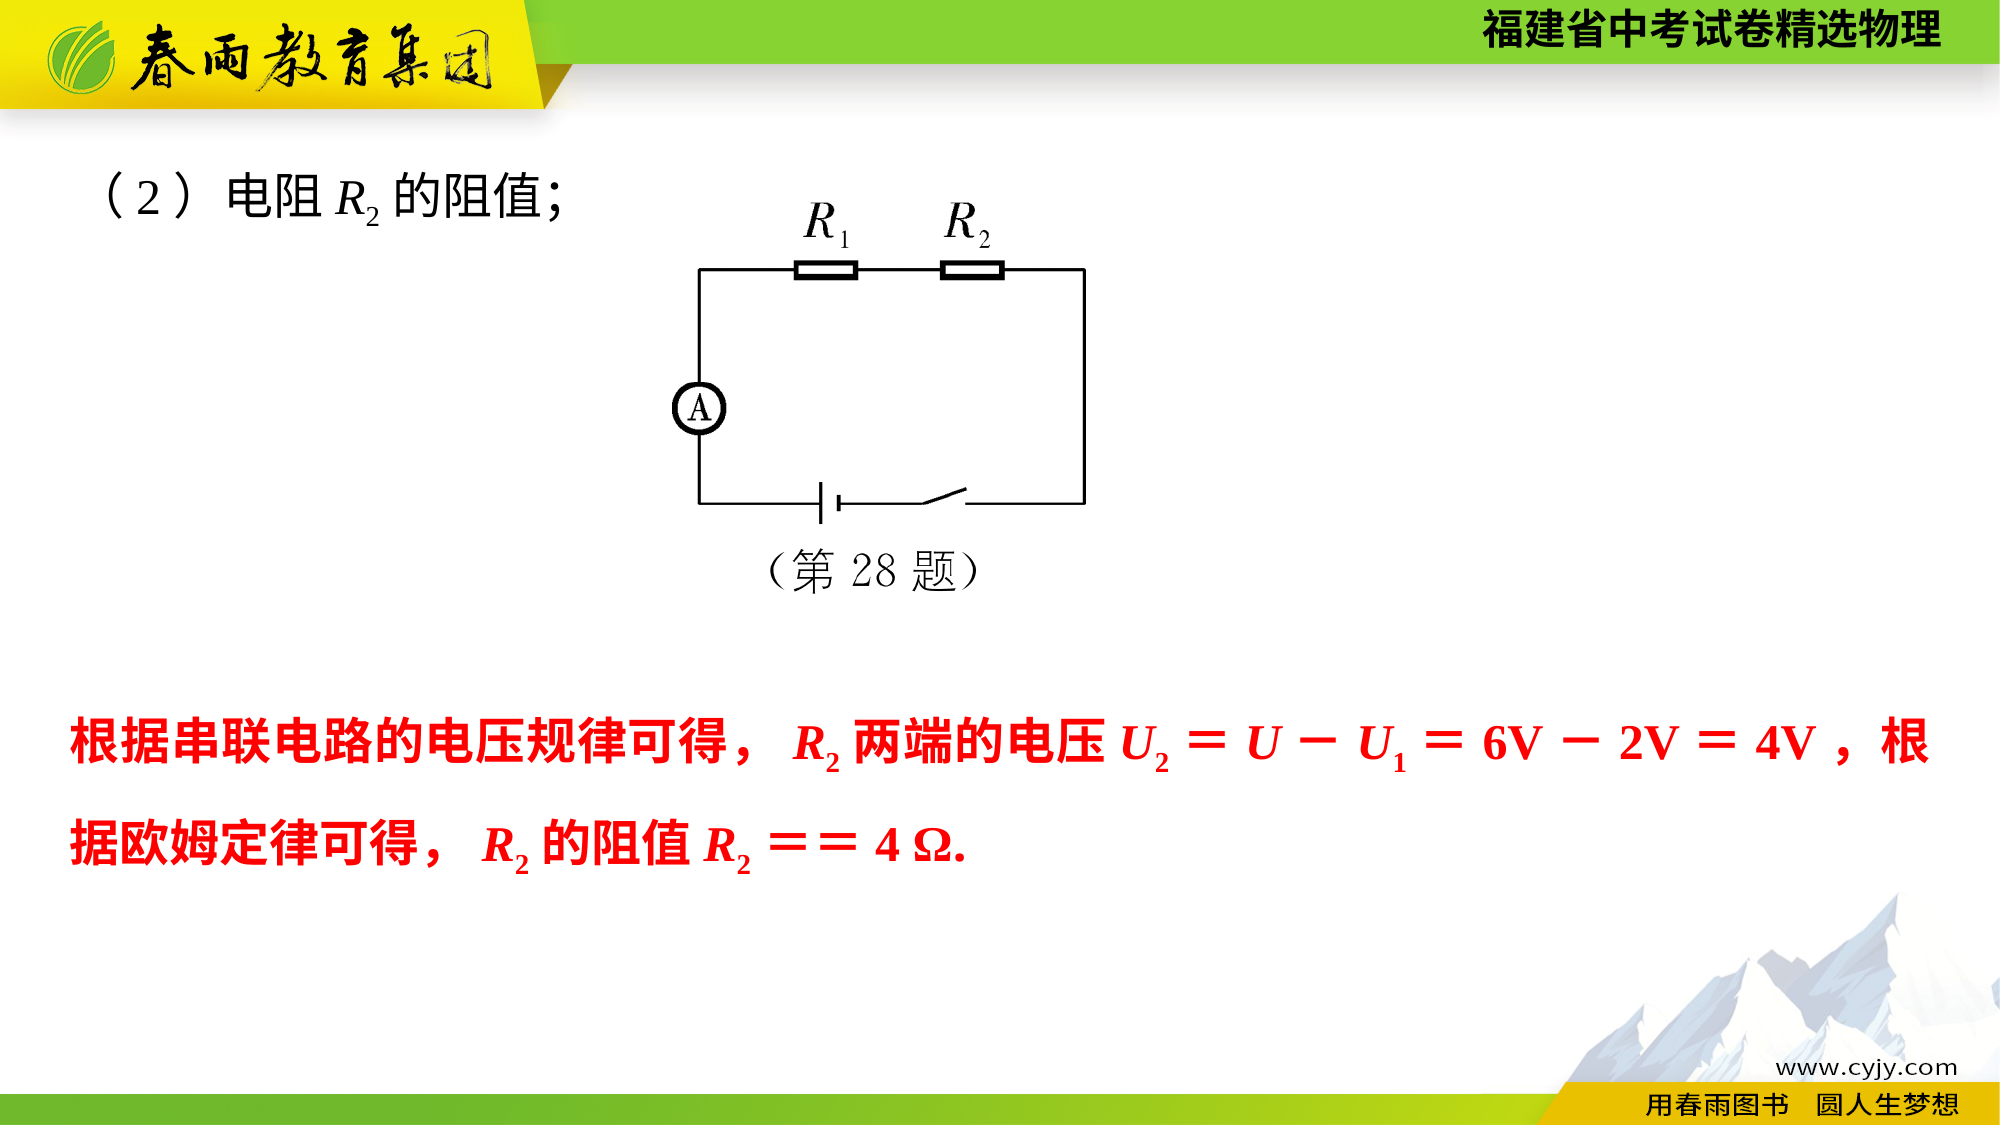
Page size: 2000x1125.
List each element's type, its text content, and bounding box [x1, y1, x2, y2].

picture [0, 0, 2000, 1125]
list （2）电阻R2的阻值； [59, 122, 1944, 217]
